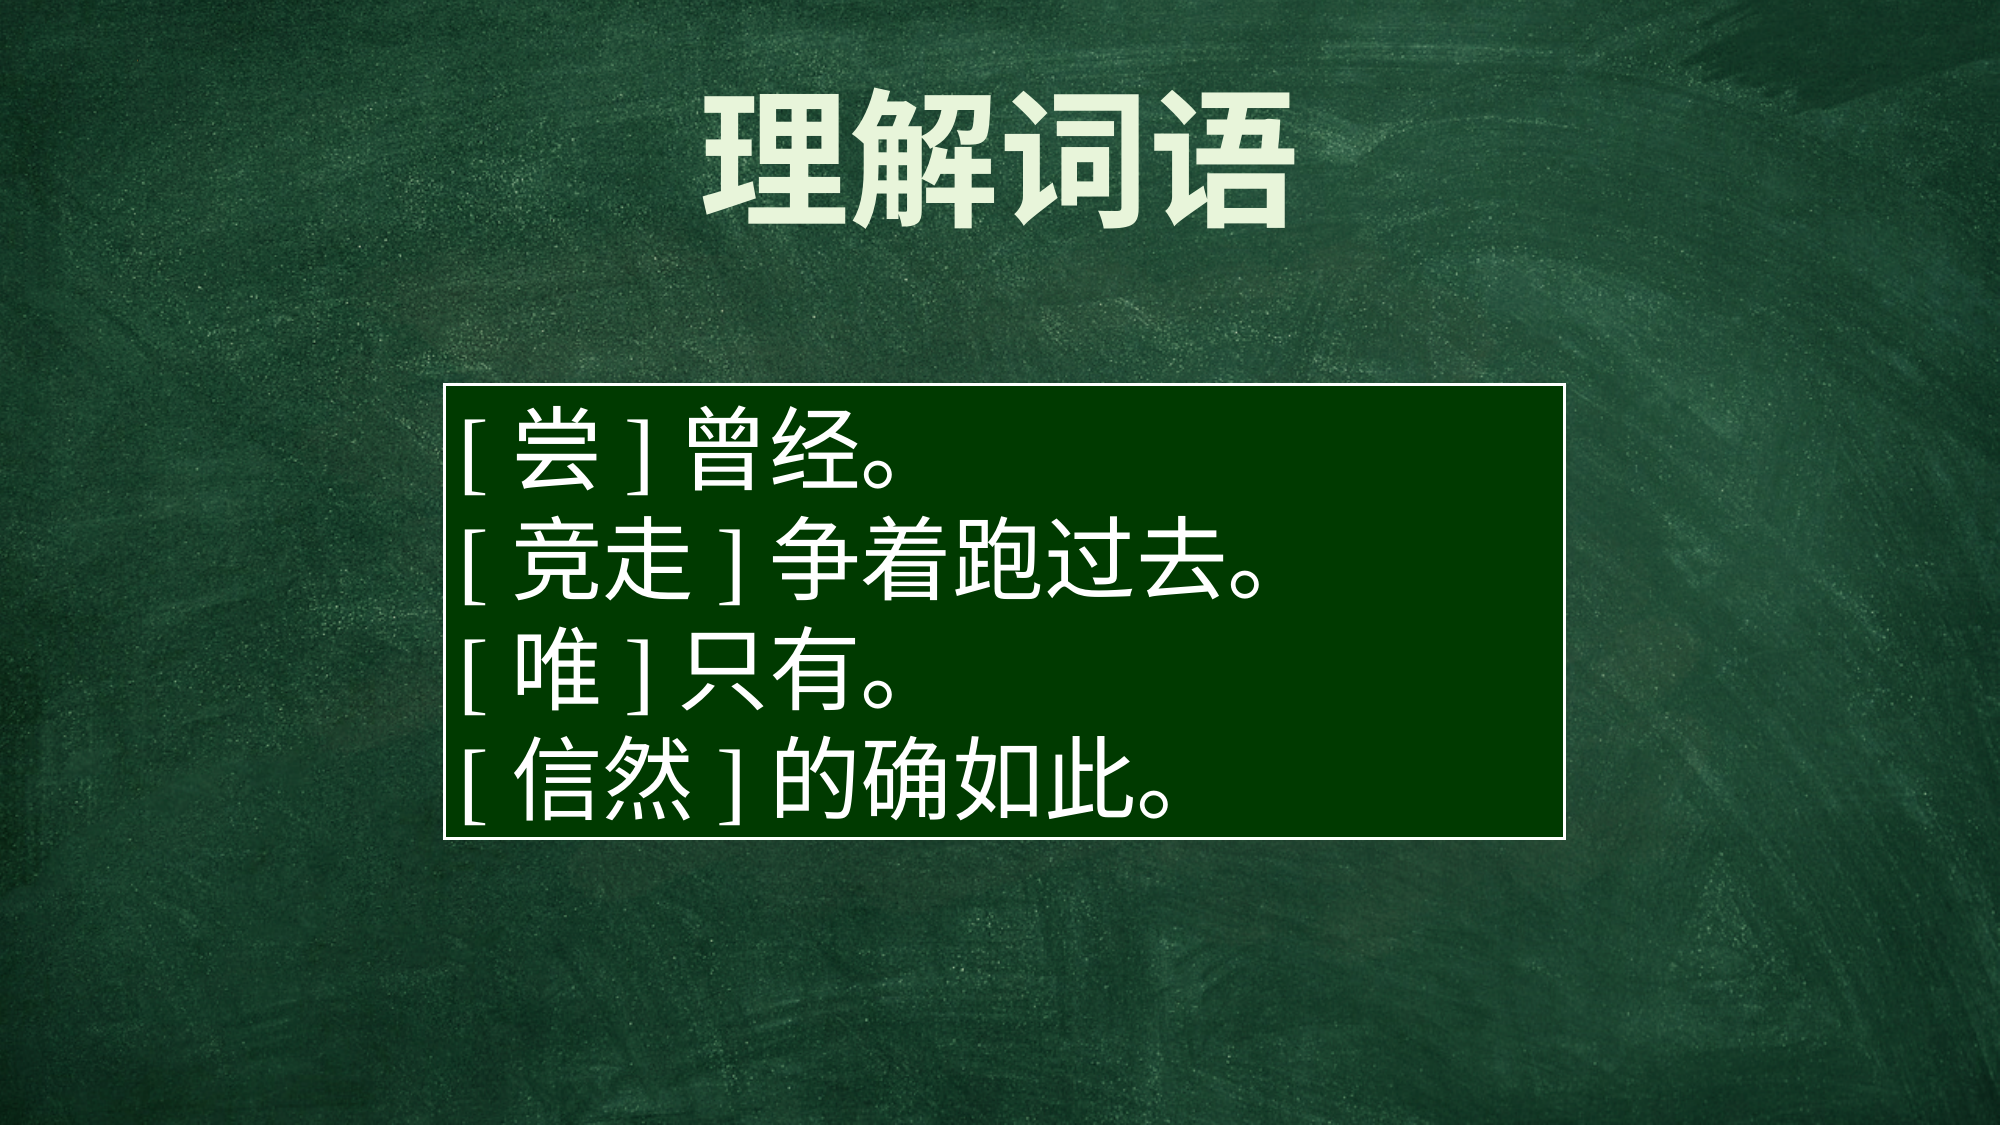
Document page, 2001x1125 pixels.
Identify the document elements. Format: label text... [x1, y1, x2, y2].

text_box 理解词语 [685, 58, 1315, 253]
text_box [尝]曾经。 [竞走]争着跑过去。 [唯]只有。 [信然]的确如此。 [443, 383, 1566, 840]
picture [0, 0, 2000, 1125]
